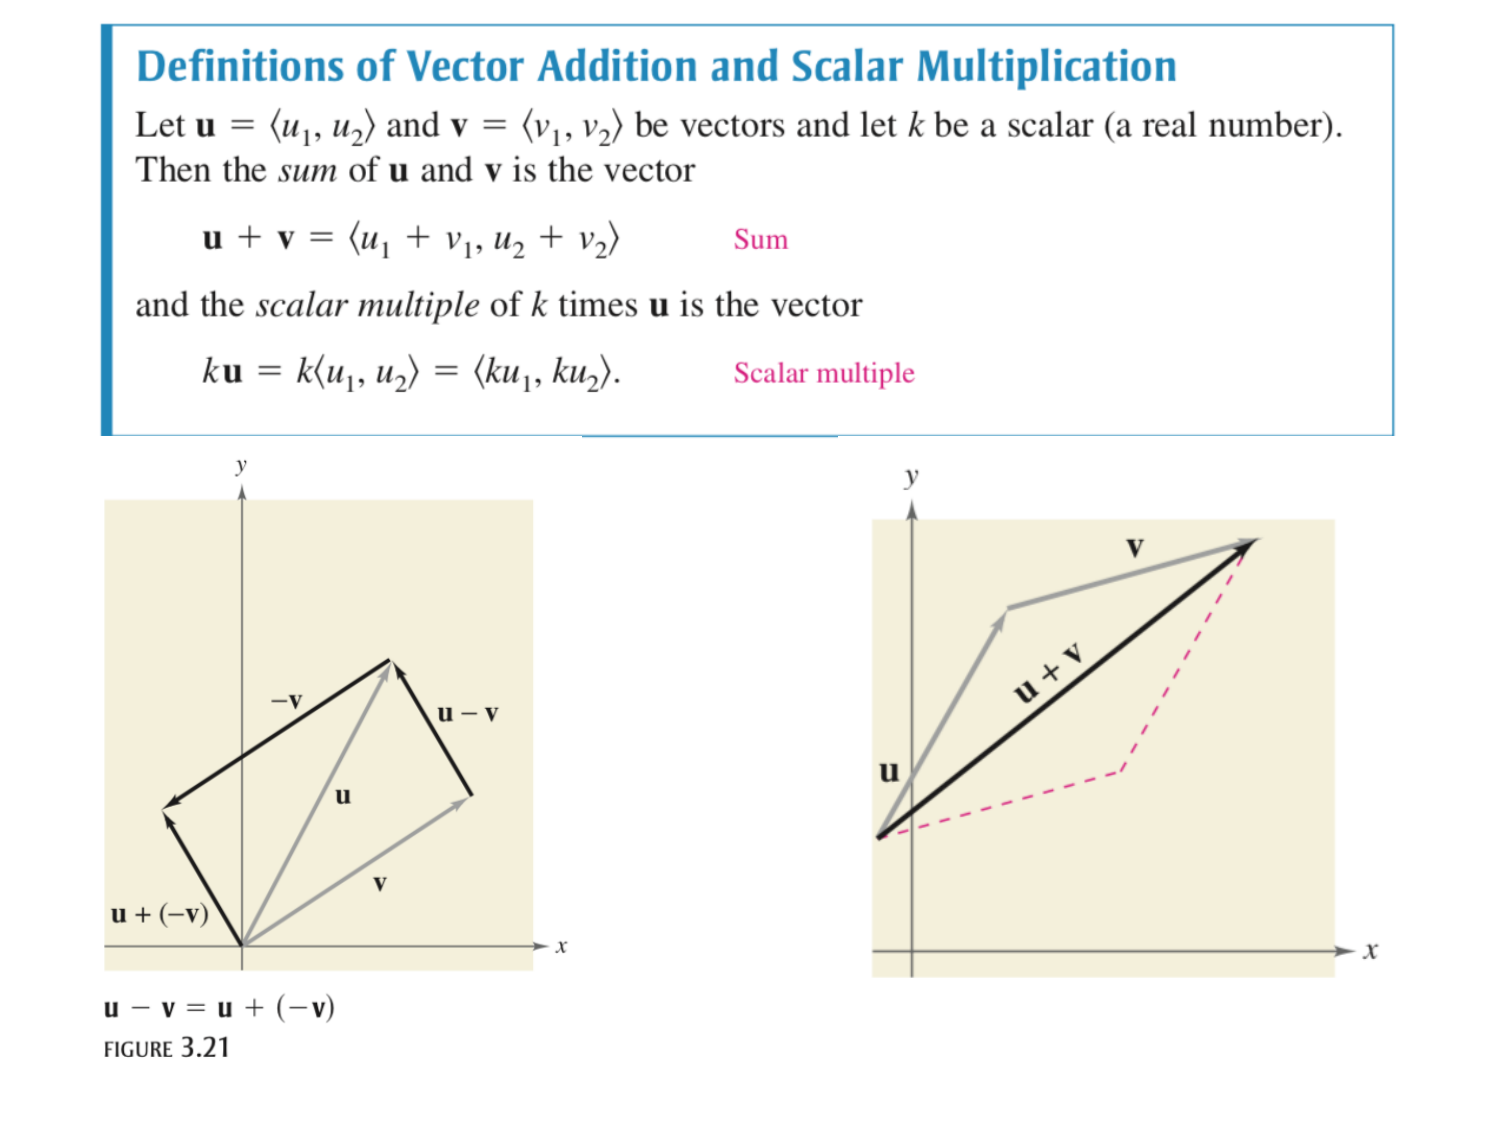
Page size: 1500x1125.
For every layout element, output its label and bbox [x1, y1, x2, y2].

list [74, 0, 1426, 604]
picture [838, 435, 1407, 1083]
picture [74, 435, 582, 1083]
